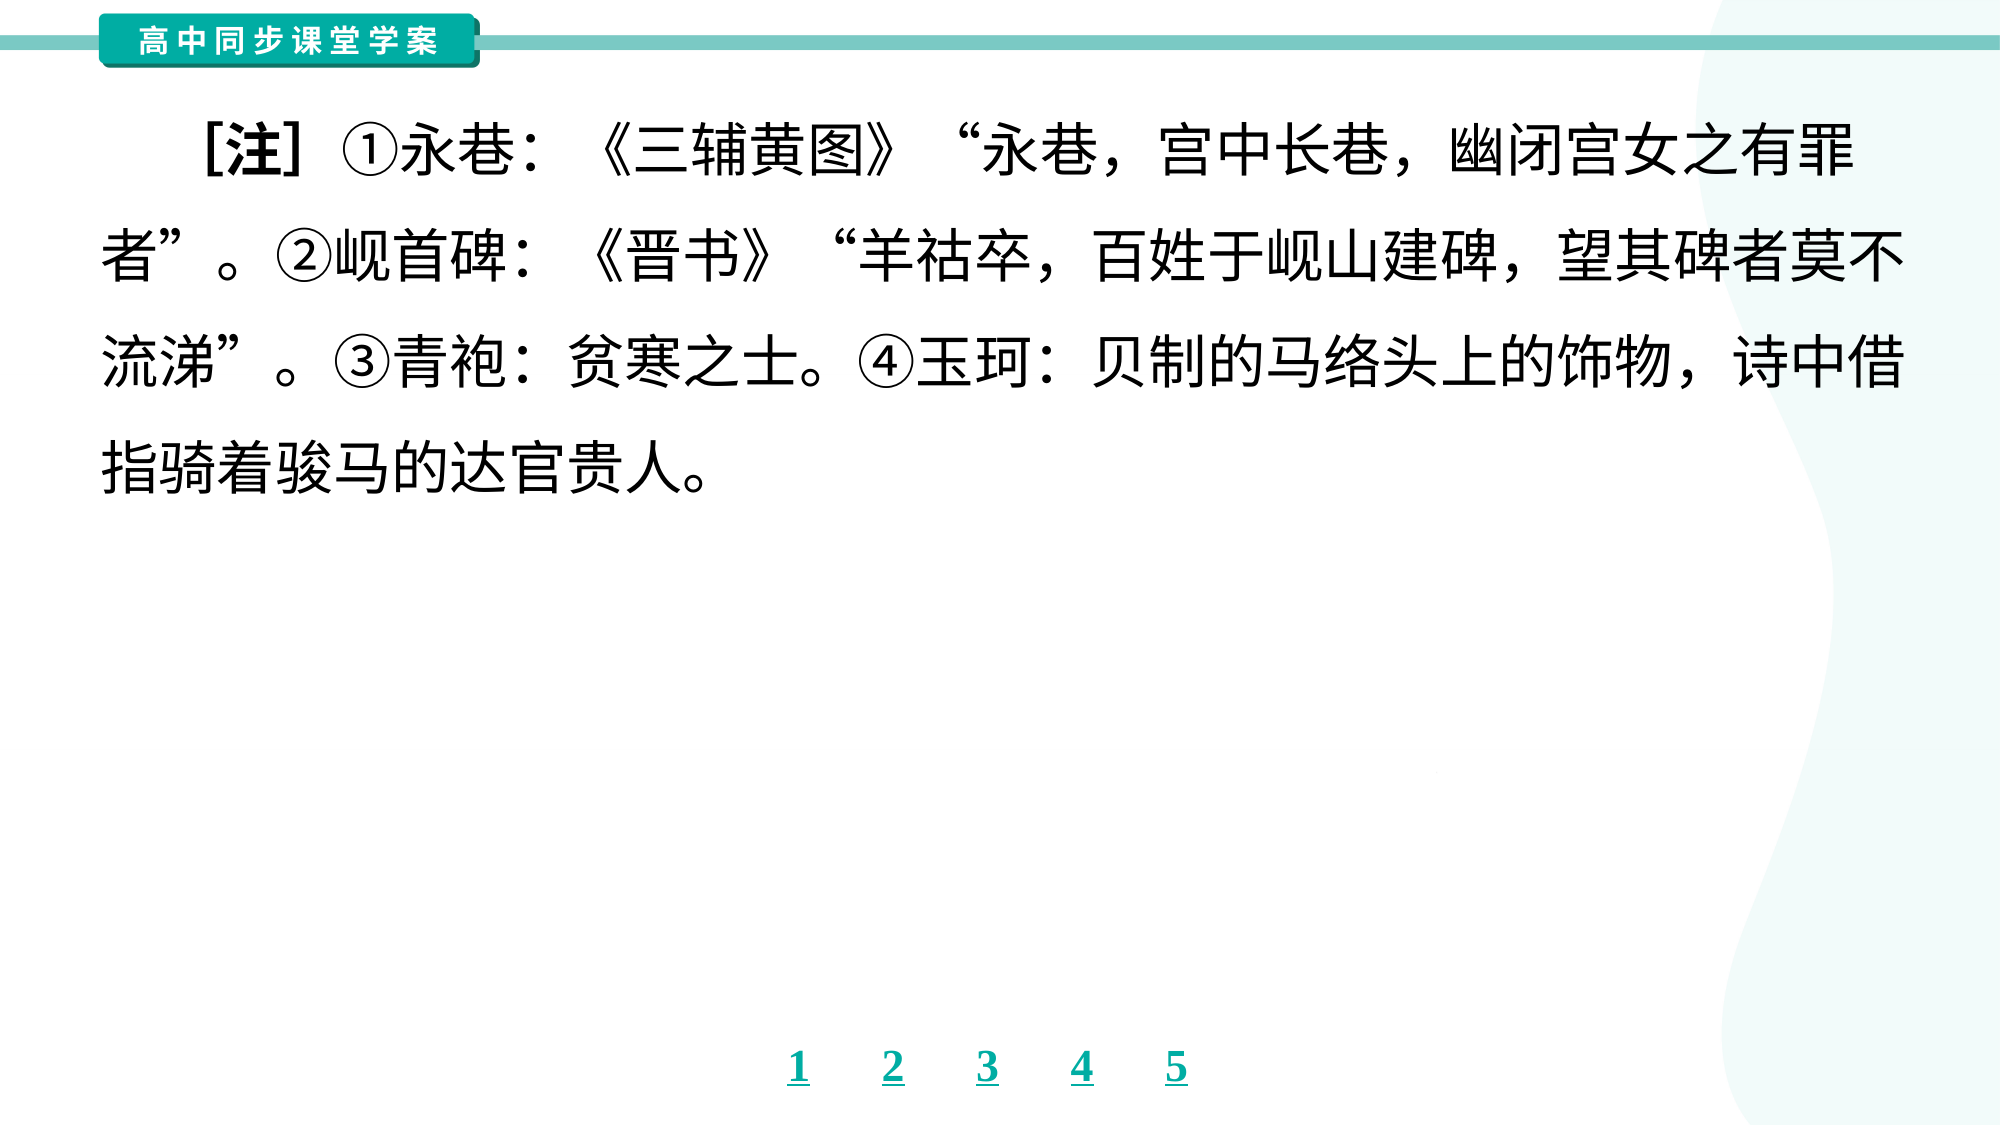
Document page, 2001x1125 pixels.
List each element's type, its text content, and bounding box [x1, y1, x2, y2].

text_box ［注］①永巷：《三辅黄图》“永巷，宫中长巷，幽闭宫女之有罪 者”。②岘首碑：《晋书》“羊祜卒，百姓于岘山建碑，望其碑者莫不 流涕”。③青袍：贫寒之士。④玉珂：贝制的马络头上的饰物，诗中借 指骑着骏马的达官贵人。 [100, 76, 1899, 502]
picture [0, 0, 2000, 1125]
